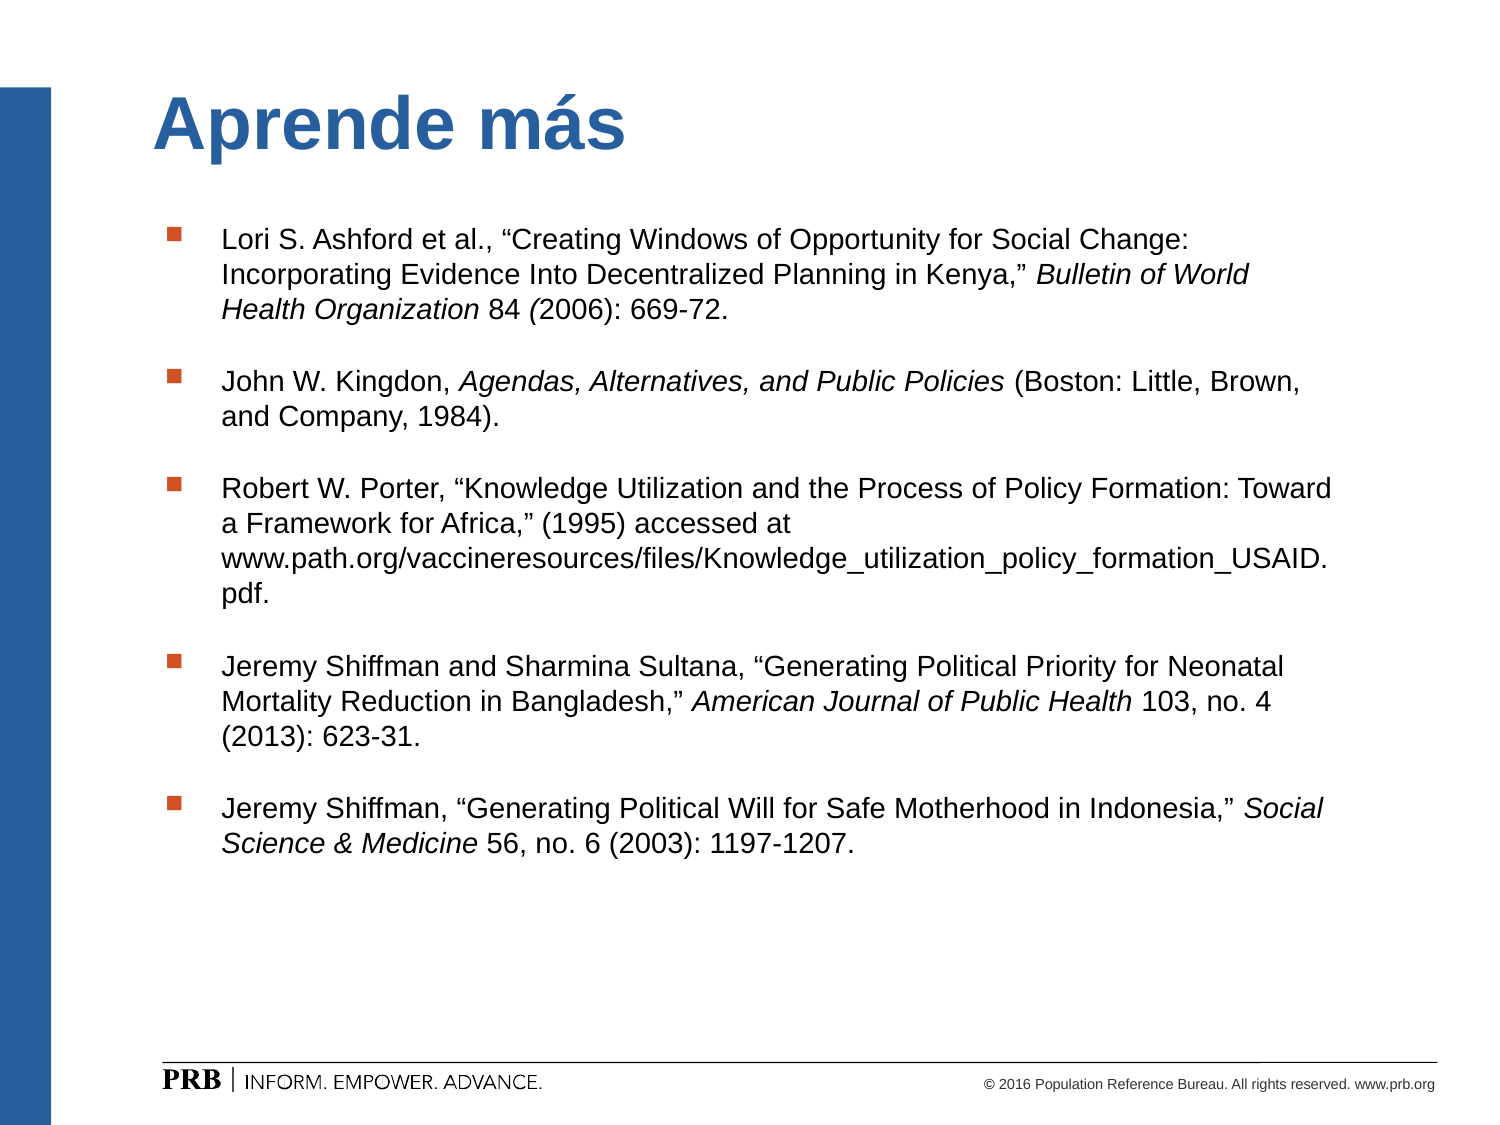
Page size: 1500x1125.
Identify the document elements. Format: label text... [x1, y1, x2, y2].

list Lori S. Ashford et al., “Creating Windows of Opportunity for Social Change: Incorporating Evidence Into Decentralized Planning in Kenya,” Bulletin of World Health Organization 84 (2006): 669-72. John W. Kingdon, Agendas, Alternatives, and Public Policies (Boston: Little, Brown, and Company, 1984). Robert W. Porter, “Knowledge Utilization and the Process of Policy Formation: Toward a Framework for Africa,” (1995) accessed at www.path.org/vaccineresources/files/Knowledge_utilization_policy_formation_USAID.pdf. Jeremy Shiffman and Sharmina Sultana, “Generating Political Priority for Neonatal Mortality Reduction in Bangladesh,” American Journal of Public Health 103, no. 4 (2013): 623-31. Jeremy Shiffman, “Generating Political Will for Safe Motherhood in Indonesia,” Social Science & Medicine 56, no. 6 (2003): 1197-1207. [150, 212, 1350, 975]
title Aprende más [137, 62, 1407, 178]
